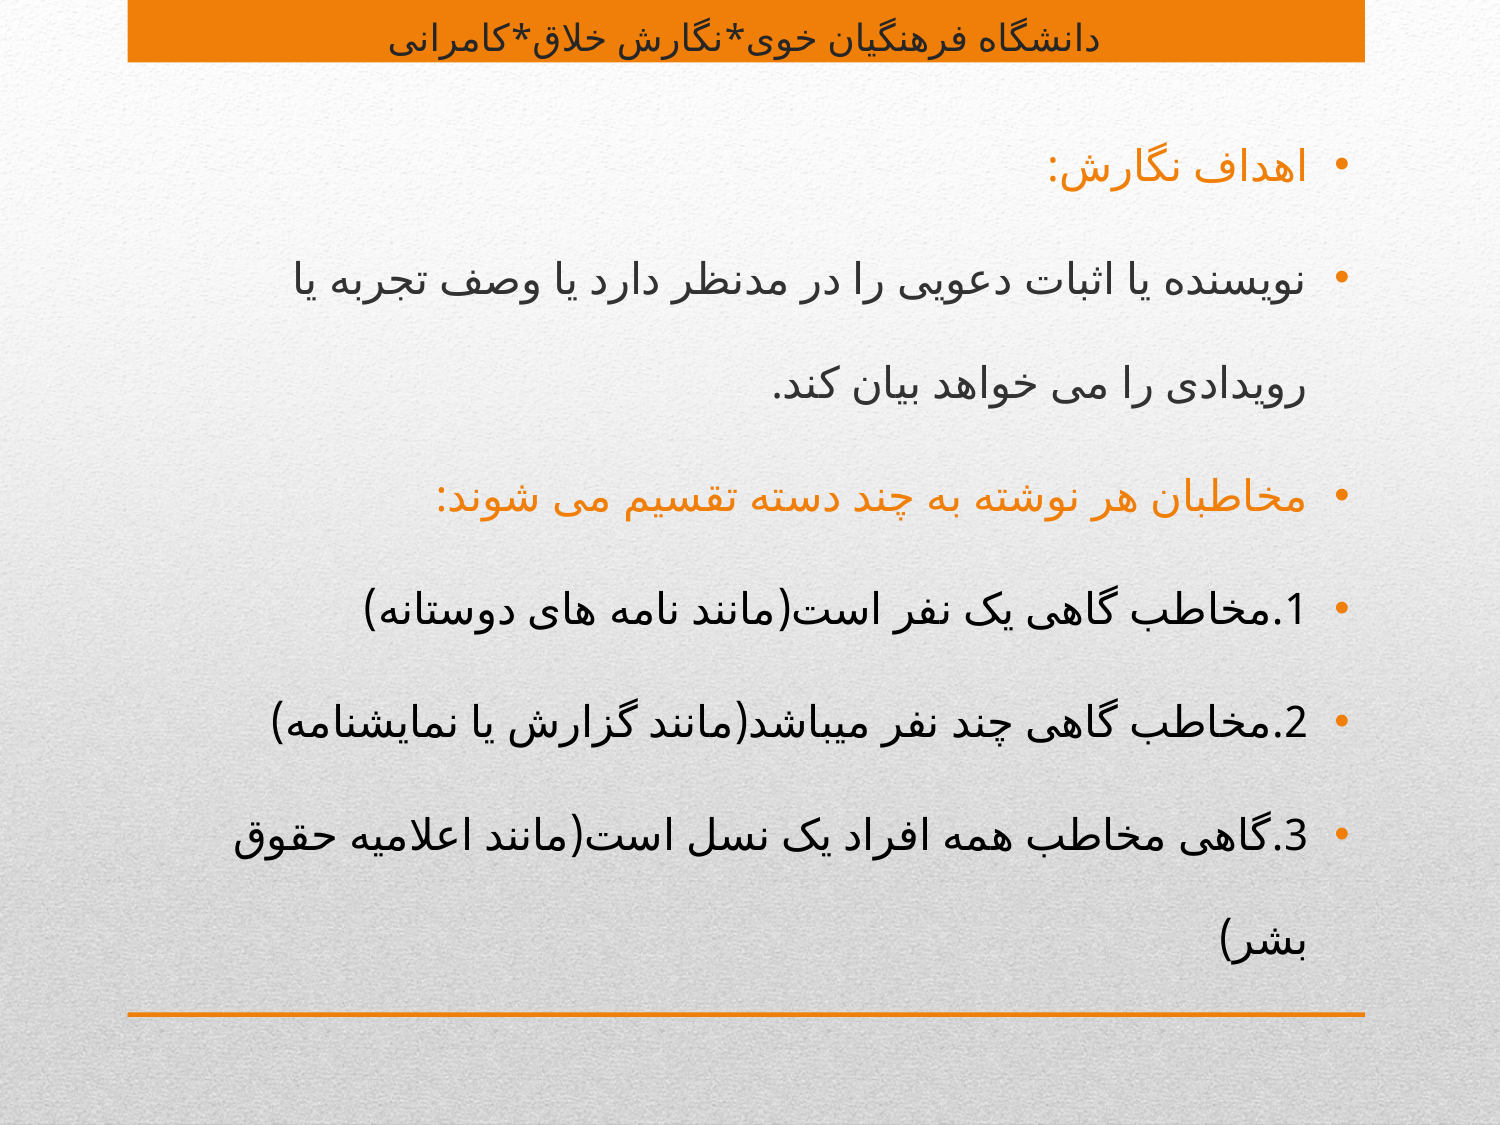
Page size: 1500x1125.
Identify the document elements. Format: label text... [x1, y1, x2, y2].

title دانشگاه فرهنگیان خوی*نگارش خلاق*کامرانی [125, 0, 1365, 67]
list اهداف نگارش: نویسنده یا اثبات دعویی را در مدنظر دارد یا وصف تجربه یا رویدادی را می خواهد بیان کند. مخاطبان هر نوشته به چند دسته تقسیم می شوند: 1.مخاطب گاهی یک نفر است(مانند نامه های دوستانه) 2.مخاطب گاهی چند نفر میباشد(مانند گزارش یا نمایشنامه) 3.گاهی مخاطب همه افراد یک نسل است(مانند اعلامیه حقوق بشر) [125, 78, 1363, 976]
